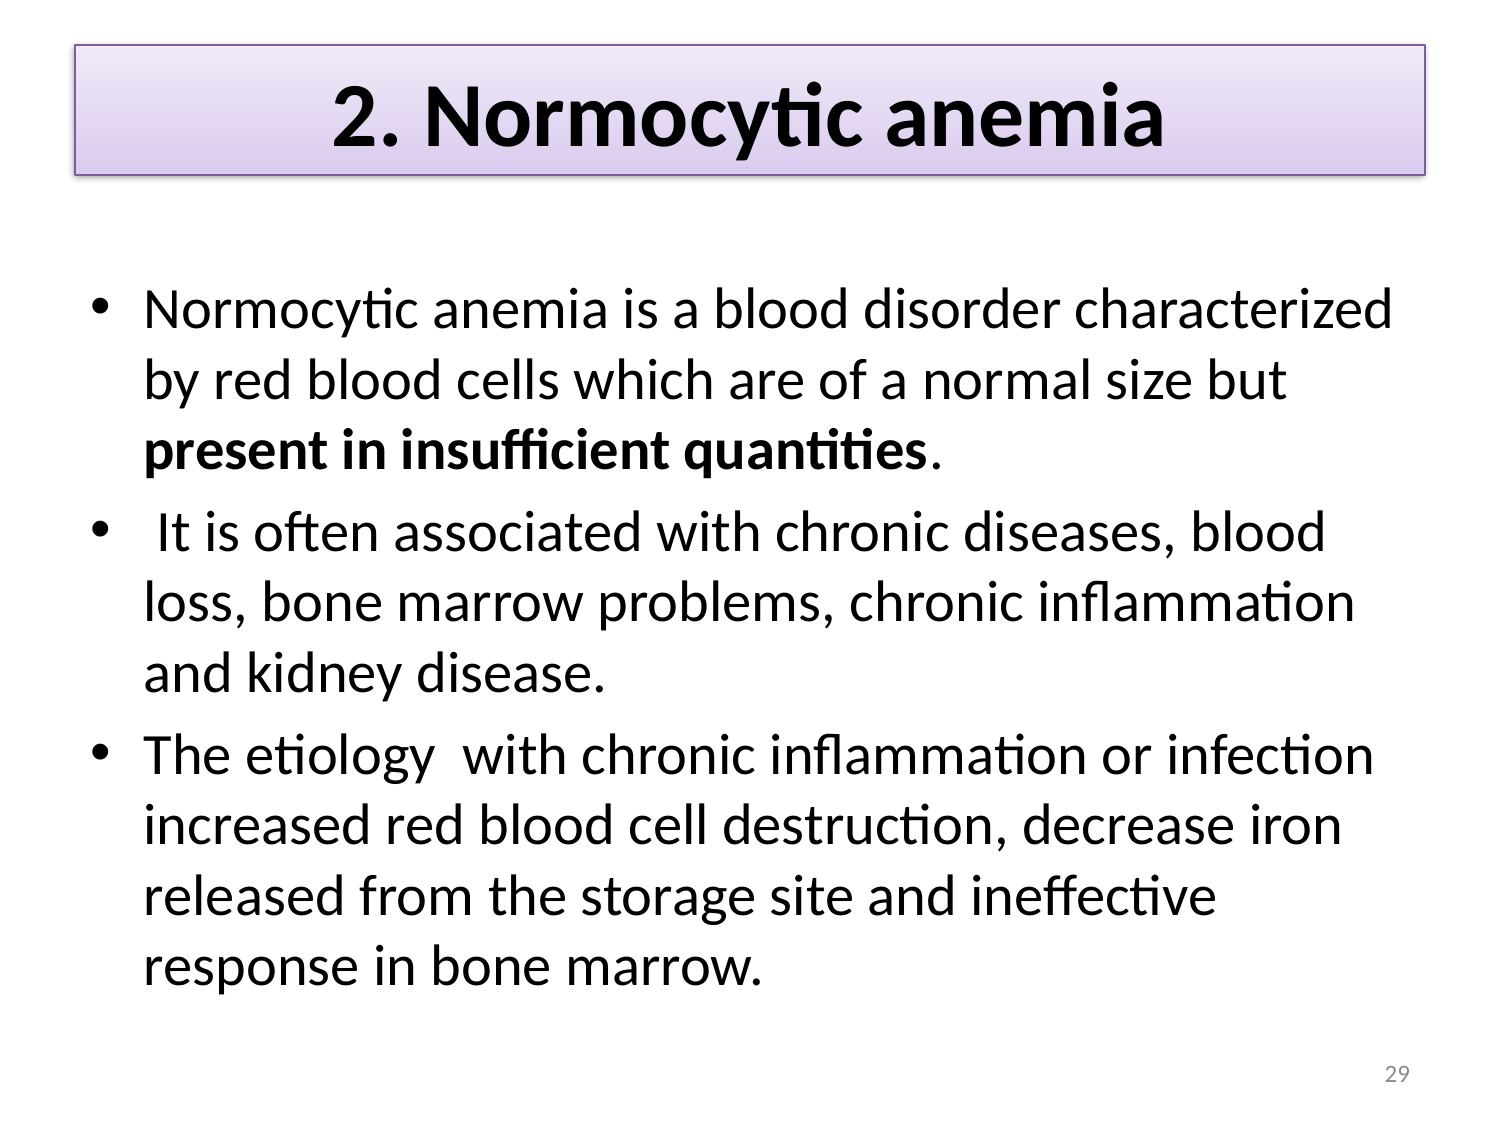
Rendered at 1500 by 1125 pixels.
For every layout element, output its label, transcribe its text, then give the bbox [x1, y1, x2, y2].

slide_number 29 [1074, 1042, 1425, 1103]
list Normocytic anemia is a blood disorder characterized by red blood cells which are of a normal size but present in insufficient quantities. It is often associated with chronic diseases, blood loss, bone marrow problems, chronic inflammation and kidney disease. The etiology with chronic inflammation or infection increased red blood cell destruction, decrease iron released from the storage site and ineffective response in bone marrow. [75, 262, 1425, 1005]
title 2. Normocytic anemia [74, 44, 1426, 176]
